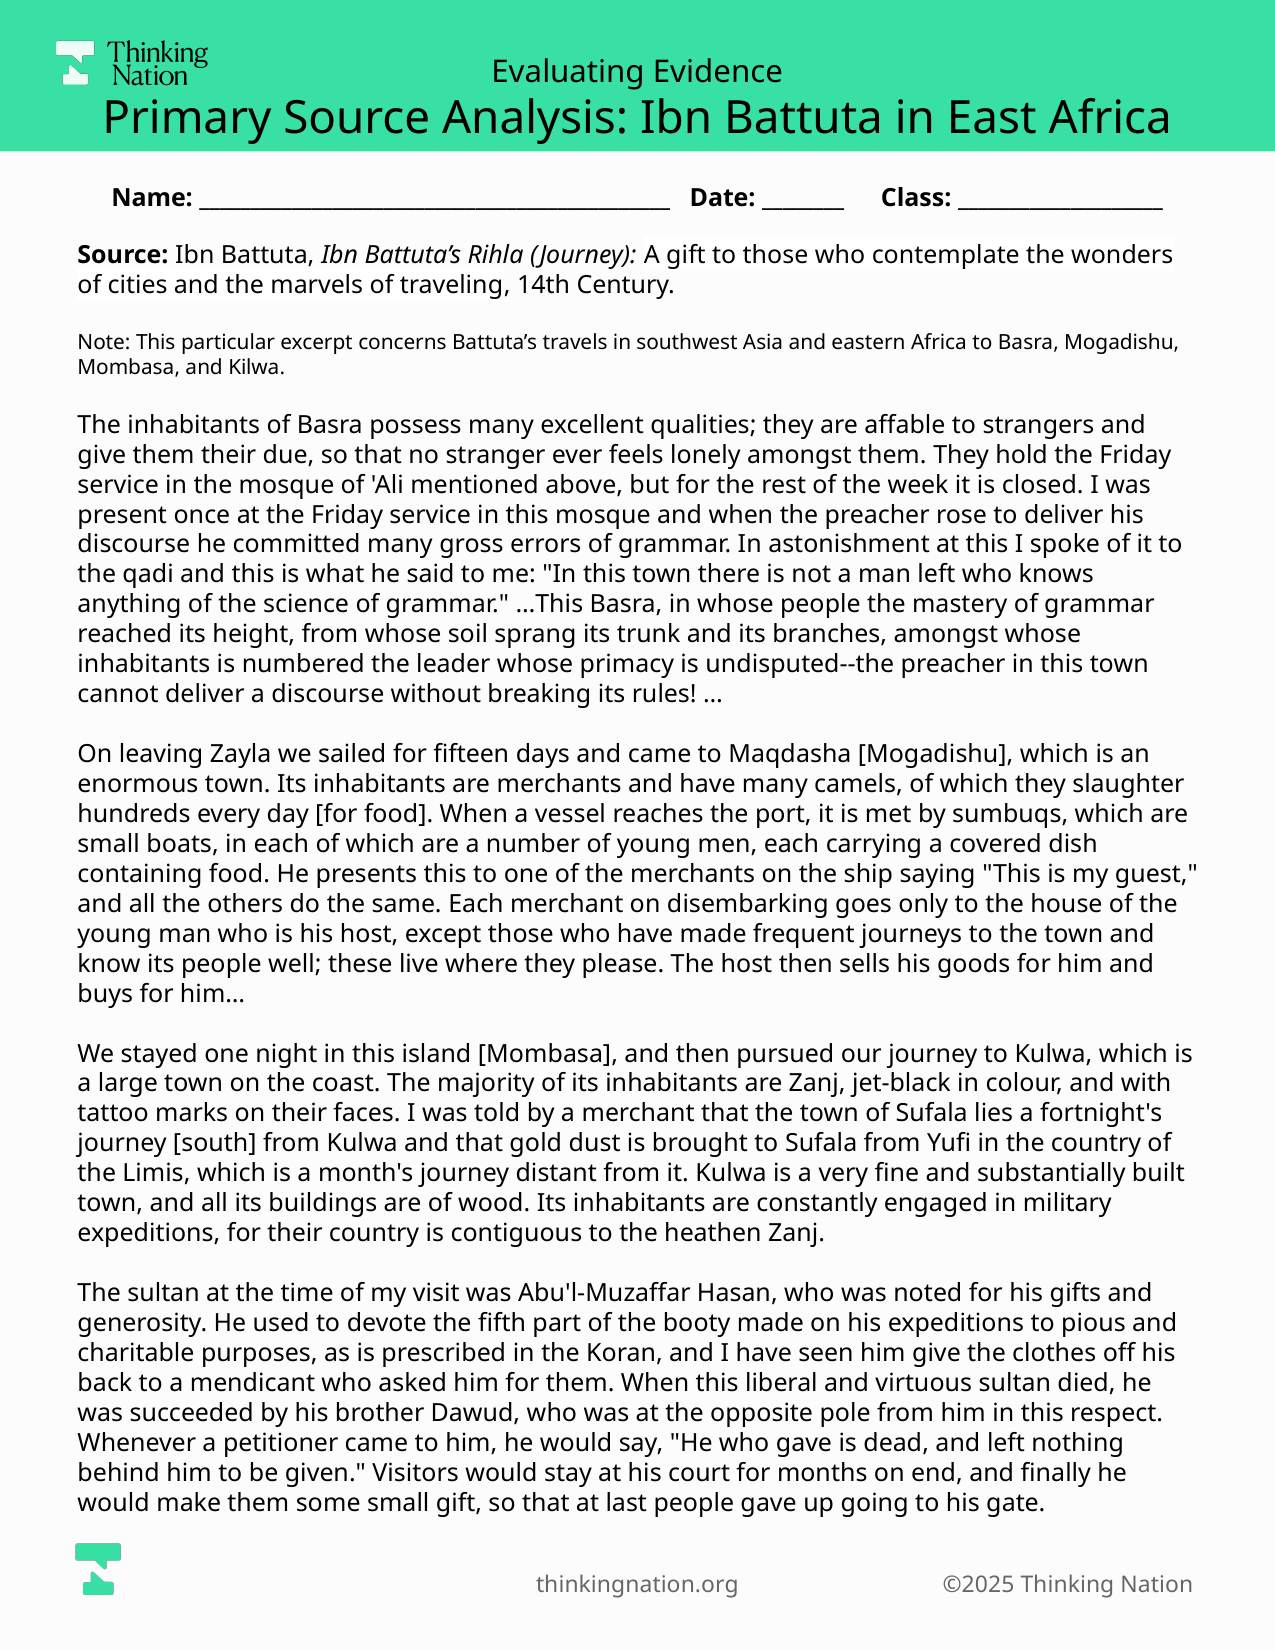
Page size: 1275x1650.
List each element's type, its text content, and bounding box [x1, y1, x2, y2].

text_box Evaluating Evidence Primary Source Analysis: Ibn Battuta in East Africa [0, 0, 1275, 152]
picture [38, 26, 213, 99]
text_box Name: ______________________________________________ Date: ________ Class: ____________________ [35, 166, 1239, 227]
text_box Source: Ibn Battuta, Ibn Battuta’s Rihla (Journey): A gift to those who contemplate the wonders of cities and the marvels of traveling, 14th Century. Note: This particular excerpt concerns Battuta’s travels in southwest Asia and eastern Africa to Basra, Mogadishu, Mombasa, and Kilwa. The inhabitants of Basra possess many excellent qualities; they are affable to strangers and give them their due, so that no stranger ever feels lonely amongst them. They hold the Friday service in the mosque of 'Ali mentioned above, but for the rest of the week it is closed. I was present once at the Friday service in this mosque and when the preacher rose to deliver his discourse he committed many gross errors of grammar. In astonishment at this I spoke of it to the qadi and this is what he said to me: "In this town there is not a man left who knows anything of the science of grammar." …This Basra, in whose people the mastery of grammar reached its height, from whose soil sprang its trunk and its branches, amongst whose inhabitants is numbered the leader whose primacy is undisputed--the preacher in this town cannot deliver a discourse without breaking its rules! … On leaving Zayla we sailed for fifteen days and came to Maqdasha [Mogadishu], which is an enormous town. Its inhabitants are merchants and have many camels, of which they slaughter hundreds every day [for food]. When a vessel reaches the port, it is met by sumbuqs, which are small boats, in each of which are a number of young men, each carrying a covered dish containing food. He presents this to one of the merchants on the ship saying "This is my guest," and all the others do the same. Each merchant on disembarking goes only to the house of the young man who is his host, except those who have made frequent journeys to the town and know its people well; these live where they please. The host then sells his goods for him and buys for him… We stayed one night in this island [Mombasa], and then pursued our journey to Kulwa, which is a large town on the coast. The majority of its inhabitants are Zanj, jet-black in colour, and with tattoo marks on their faces. I was told by a merchant that the town of Sufala lies a fortnight's journey [south] from Kulwa and that gold dust is brought to Sufala from Yufi in the country of the Limis, which is a month's journey distant from it. Kulwa is a very fine and substantially built town, and all its buildings are of wood. Its inhabitants are constantly engaged in military expeditions, for their country is contiguous to the heathen Zanj. The sultan at the time of my visit was Abu'l-Muzaffar Hasan, who was noted for his gifts and generosity. He used to devote the fifth part of the booty made on his expeditions to pious and charitable purposes, as is prescribed in the Koran, and I have seen him give the clothes off his back to a mendicant who asked him for them. When this liberal and virtuous sultan died, he was succeeded by his brother Dawud, who was at the opposite pole from him in this respect. Whenever a petitioner came to him, he would say, "He who gave is dead, and left nothing behind him to be given." Visitors would stay at his court for months on end, and finally he would make them some small gift, so that at last people gave up going to his gate. [62, 227, 1218, 1554]
text_box thinkingnation.org [486, 1554, 789, 1605]
picture [62, 1533, 134, 1605]
text_box ©2025 Thinking Nation [907, 1554, 1210, 1605]
